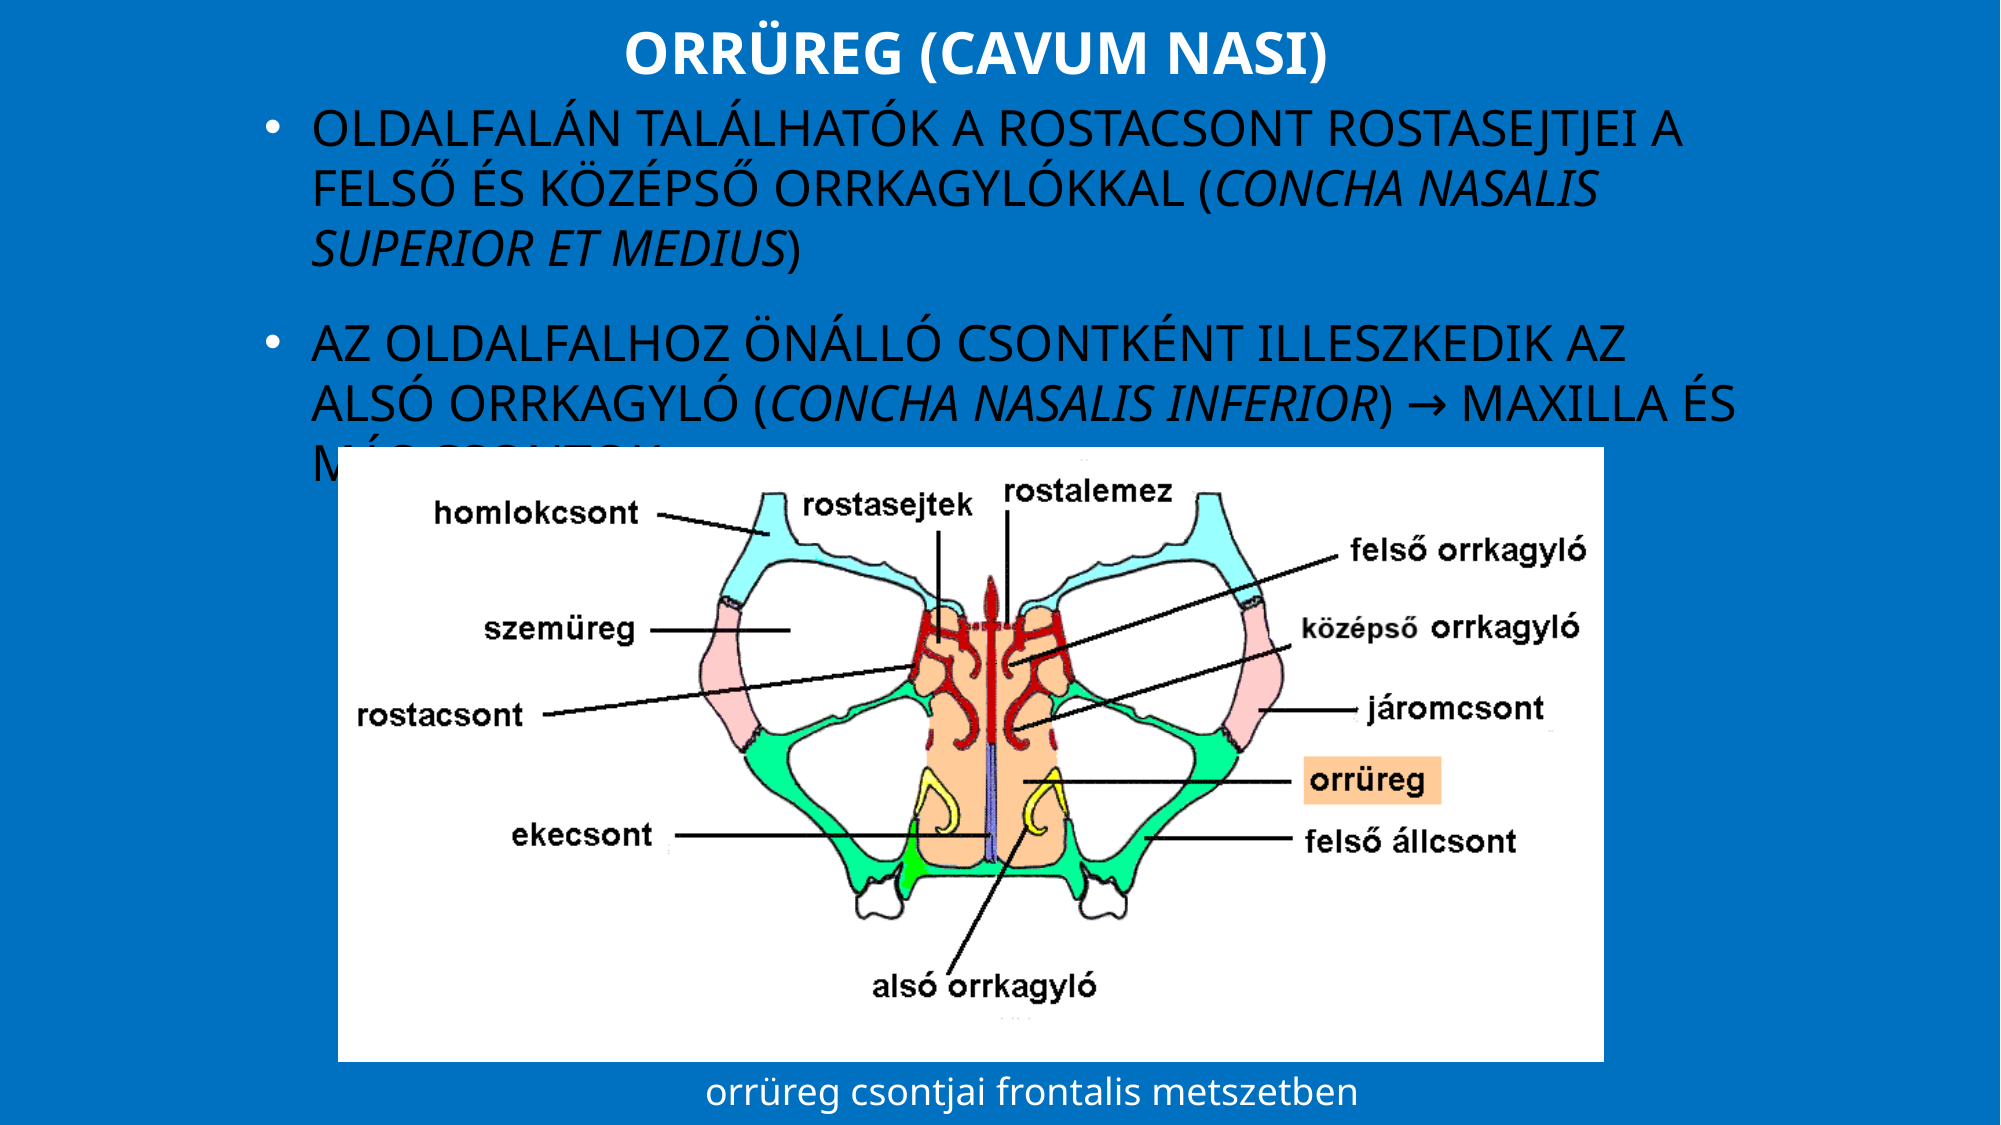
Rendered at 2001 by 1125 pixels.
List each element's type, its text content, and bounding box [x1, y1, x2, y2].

title Orrüreg (cavum nasi) [338, 7, 1614, 95]
picture [338, 447, 1604, 1062]
list oldalfalán találhatók a rostacsont rostasejtjei a felső és középső orrkagylókkal (concha nasalis superior et medius) az oldalfalhoz önálló csontként illeszkedik az alsó orrkagyló (concha nasalis inferior) → maxilla és más csontok [174, 140, 1768, 448]
text_box orrüreg csontjai frontalis metszetben [690, 1062, 1375, 1121]
